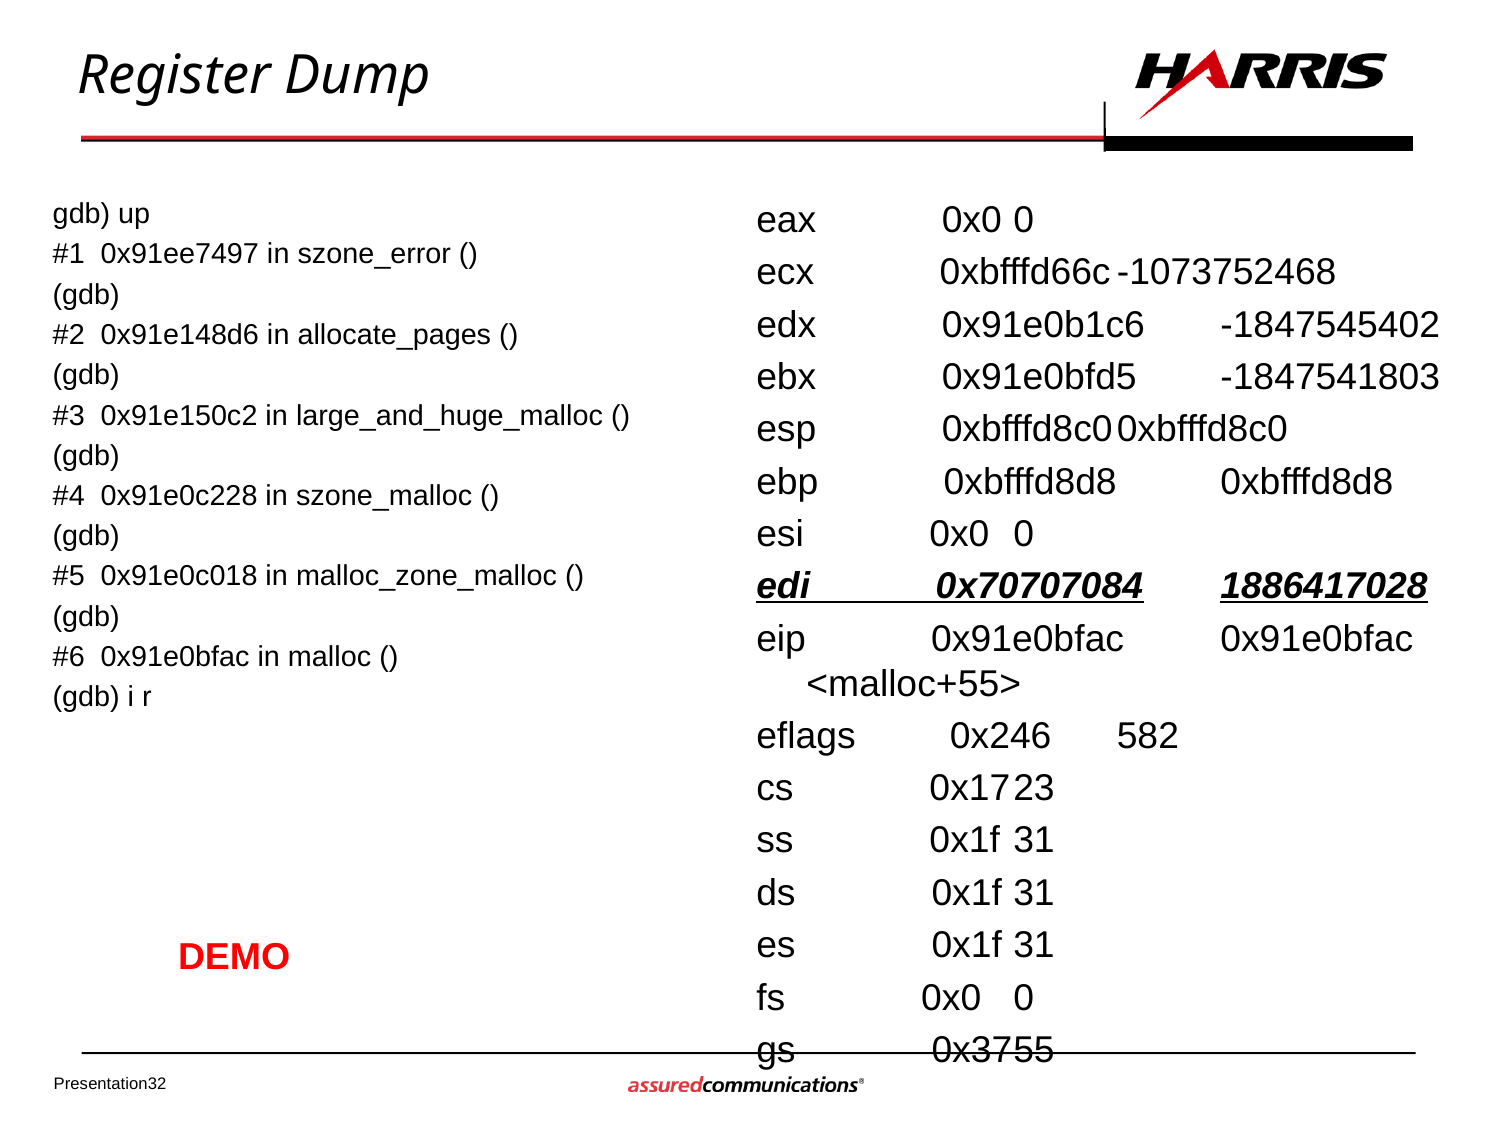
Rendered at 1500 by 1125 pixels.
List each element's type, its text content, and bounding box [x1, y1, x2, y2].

text_box DEMO [163, 924, 306, 985]
list gdb) up #1 0x91ee7497 in szone_error () (gdb) #2 0x91e148d6 in allocate_pages () (gdb) #3 0x91e150c2 in large_and_huge_malloc () (gdb) #4 0x91e0c228 in szone_malloc () (gdb) #5 0x91e0c018 in malloc_zone_malloc () (gdb) #6 0x91e0bfac in malloc () (gdb) i r eax 0x0 0 ecx 0xbfffd66c -1073752468 edx 0x91e0b1c6 -1847545402 ebx 0x91e0bfd5 -1847541803 esp 0xbfffd8c0 0xbfffd8c0 ebp 0xbfffd8d8 0xbfffd8d8 esi 0x0 0 edi 0x70707084 1886417028 eip 0x91e0bfac 0x91e0bfac <malloc+55> eflags 0x246 582 cs 0x17 23 ss 0x1f 31 ds 0x1f 31 es 0x1f 31 fs 0x0 0 gs 0x37 55 [37, 187, 1476, 1125]
picture [1135, 49, 1387, 119]
title Register Dump [62, 27, 951, 117]
